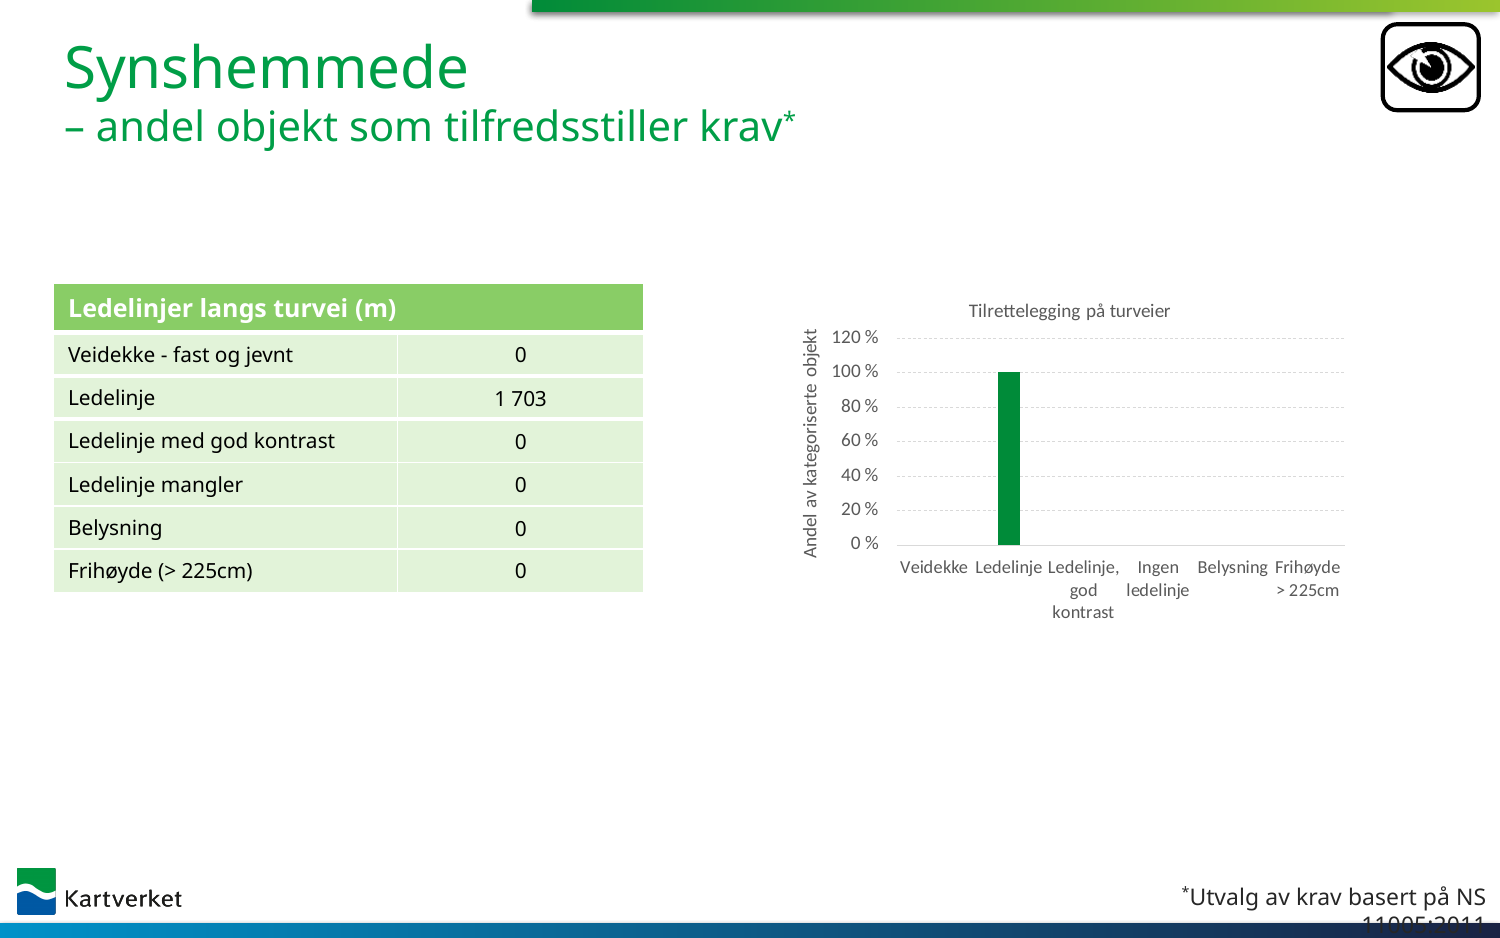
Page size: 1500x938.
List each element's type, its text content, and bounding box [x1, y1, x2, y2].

table_header Ledelinjer langs turvei (m) [54, 284, 643, 330]
table_cell Ledelinje med god kontrast [54, 421, 397, 462]
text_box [1382, 24, 1480, 111]
table_cell 0 [398, 421, 643, 462]
table_cell 0 [398, 463, 643, 505]
picture [791, 291, 1348, 630]
table_cell Ledelinje mangler [54, 463, 397, 505]
table_cell Veidekke - fast og jevnt [54, 335, 397, 374]
table_cell 1 703 [398, 378, 643, 417]
text_box *Utvalg av krav basert på NS 11005:2011 [1068, 873, 1500, 938]
table_cell Belysning [54, 507, 397, 548]
table_cell 0 [398, 335, 643, 374]
table_cell 0 [398, 507, 643, 548]
table_cell 0 [398, 550, 643, 592]
table_cell Frihøyde (> 225cm) [54, 550, 397, 592]
table_cell Ledelinje [54, 378, 397, 417]
text_box Synshemmede – andel objekt som tilfredsstiller krav* [49, 24, 1431, 158]
